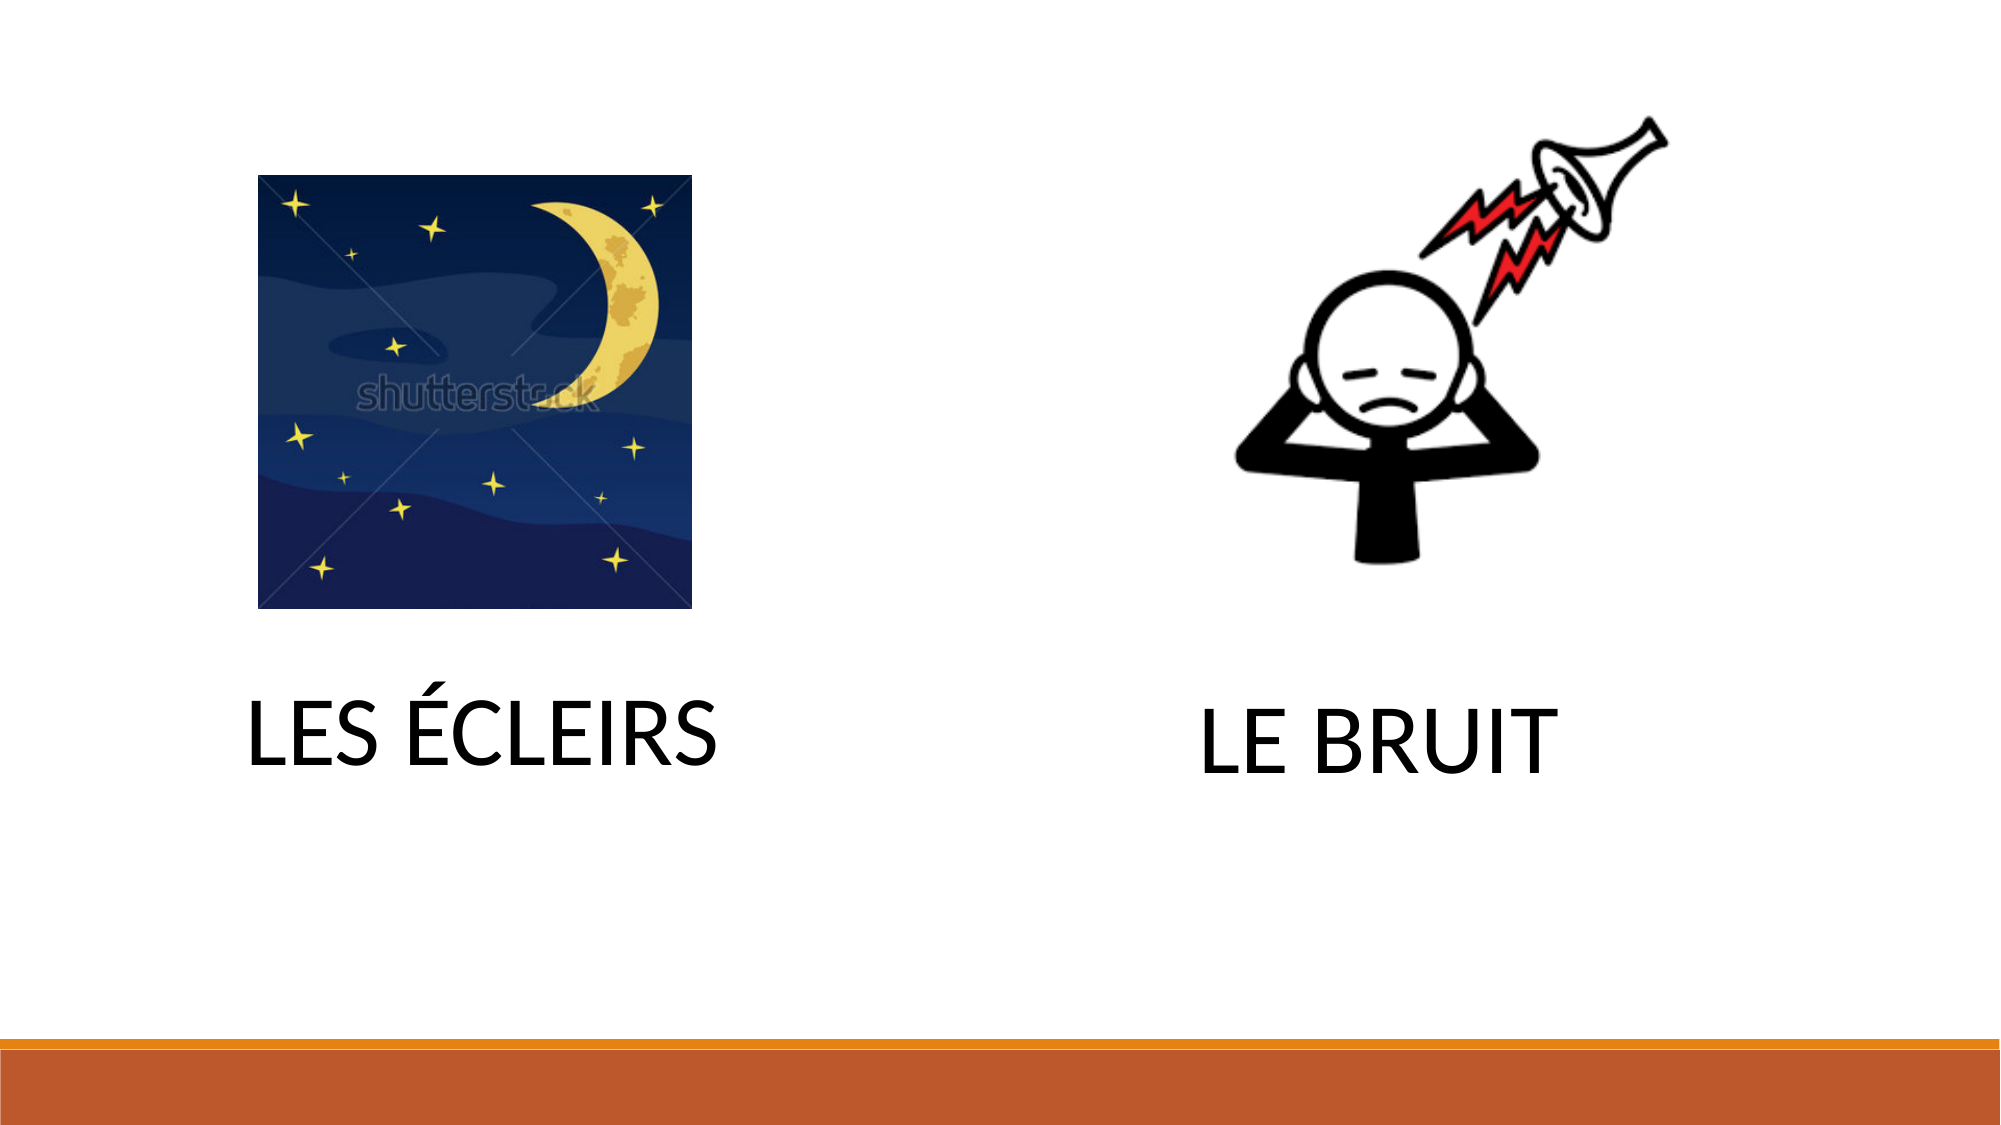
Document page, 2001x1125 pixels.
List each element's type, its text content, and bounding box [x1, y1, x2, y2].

text_box LE BRUIT [1184, 665, 1663, 801]
text_box LES ÉCLEIRS [230, 658, 735, 793]
picture [257, 174, 693, 610]
picture [1217, 105, 1688, 576]
